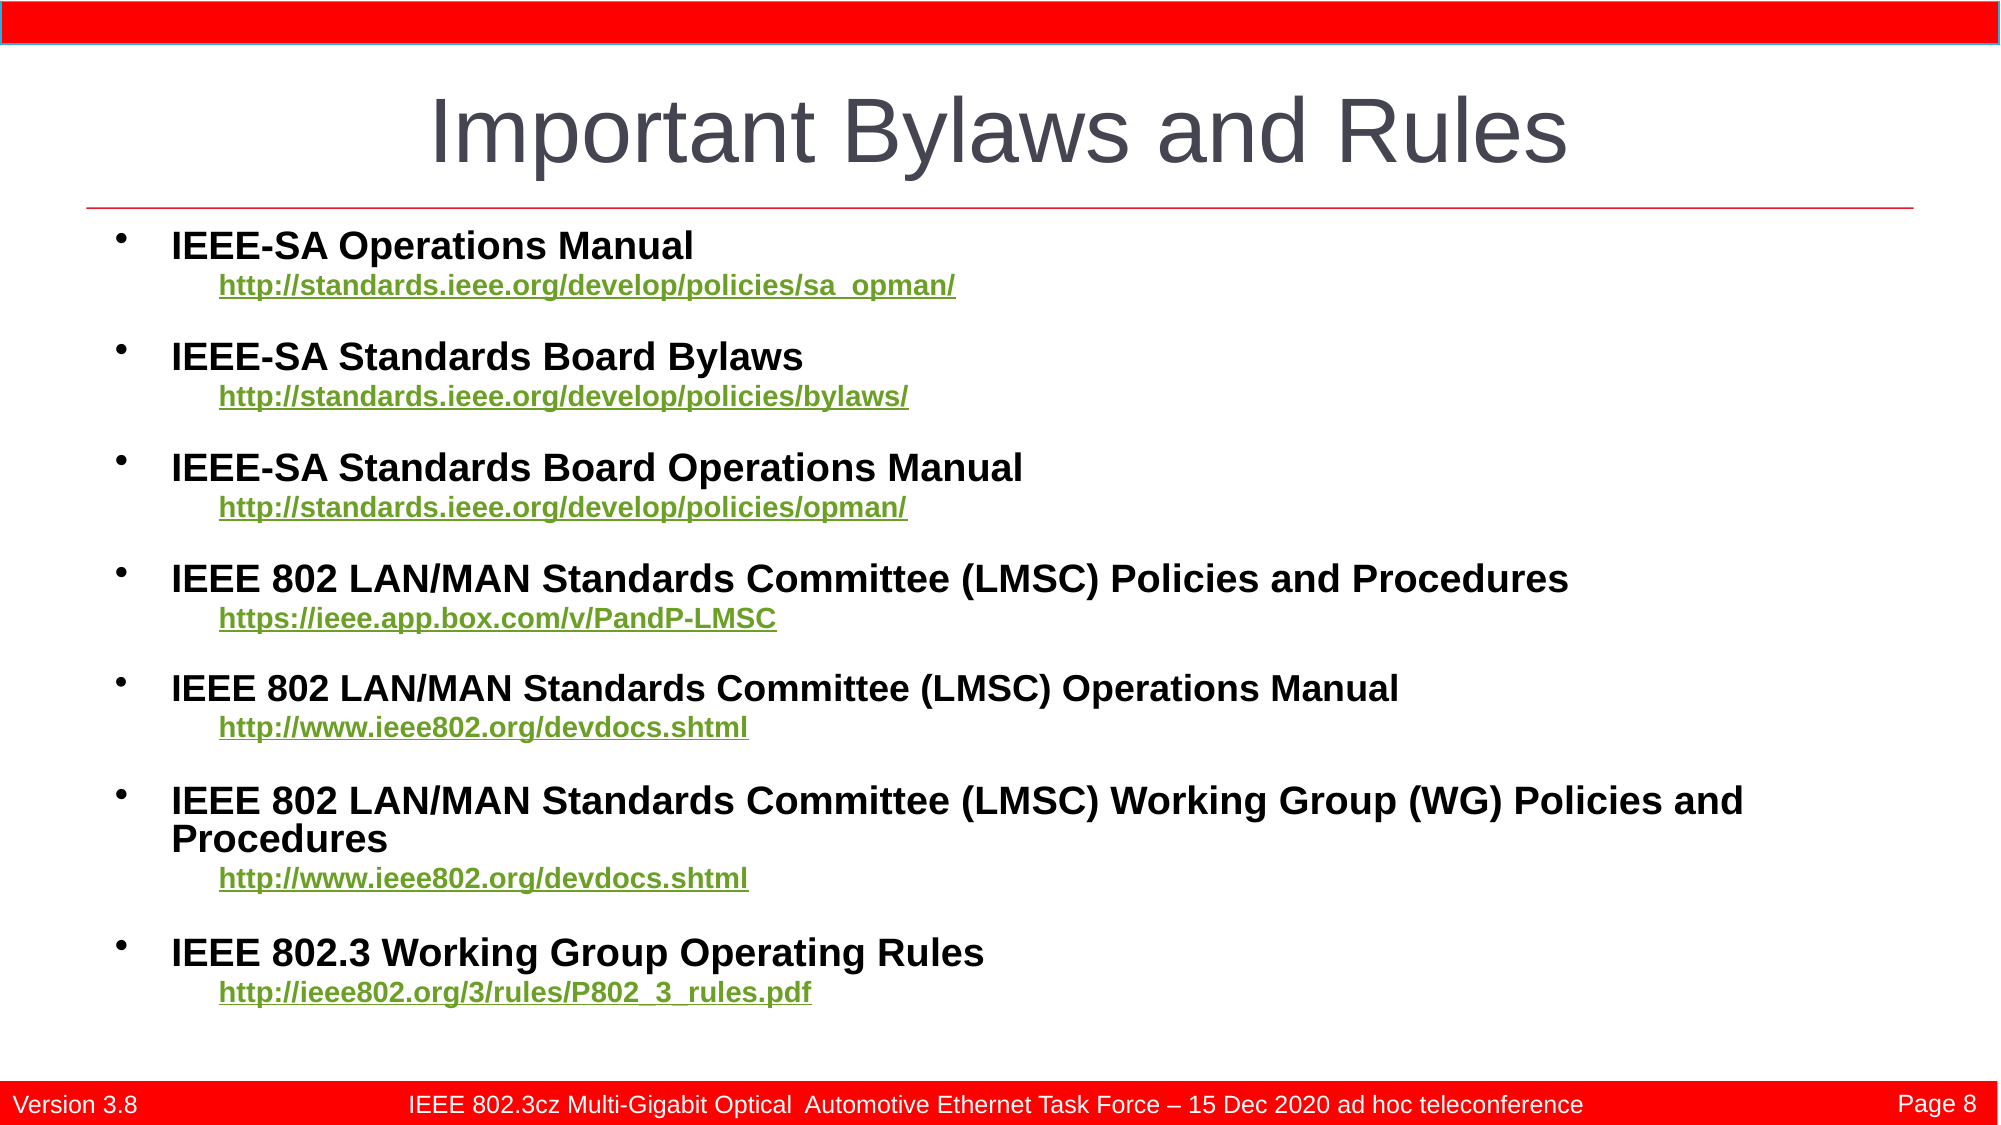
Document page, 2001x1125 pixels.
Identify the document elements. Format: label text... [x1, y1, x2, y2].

list IEEE-SA Operations Manual http://standards.ieee.org/develop/policies/sa_opman/ IEEE-SA Standards Board Bylaws http://standards.ieee.org/develop/policies/bylaws/ IEEE-SA Standards Board Operations Manual http://standards.ieee.org/develop/policies/opman/ IEEE 802 LAN/MAN Standards Committee (LMSC) Policies and Procedures https://ieee.app.box.com/v/PandP-LMSC IEEE 802 LAN/MAN Standards Committee (LMSC) Operations Manual http://www.ieee802.org/devdocs.shtml IEEE 802 LAN/MAN Standards Committee (LMSC) Working Group (WG) Policies and Procedures http://www.ieee802.org/devdocs.shtml IEEE 802.3 Working Group Operating Rules http://ieee802.org/3/rules/P802_3_rules.pdf [99, 221, 1901, 1059]
title Important Bylaws and Rules [99, 66, 1901, 197]
